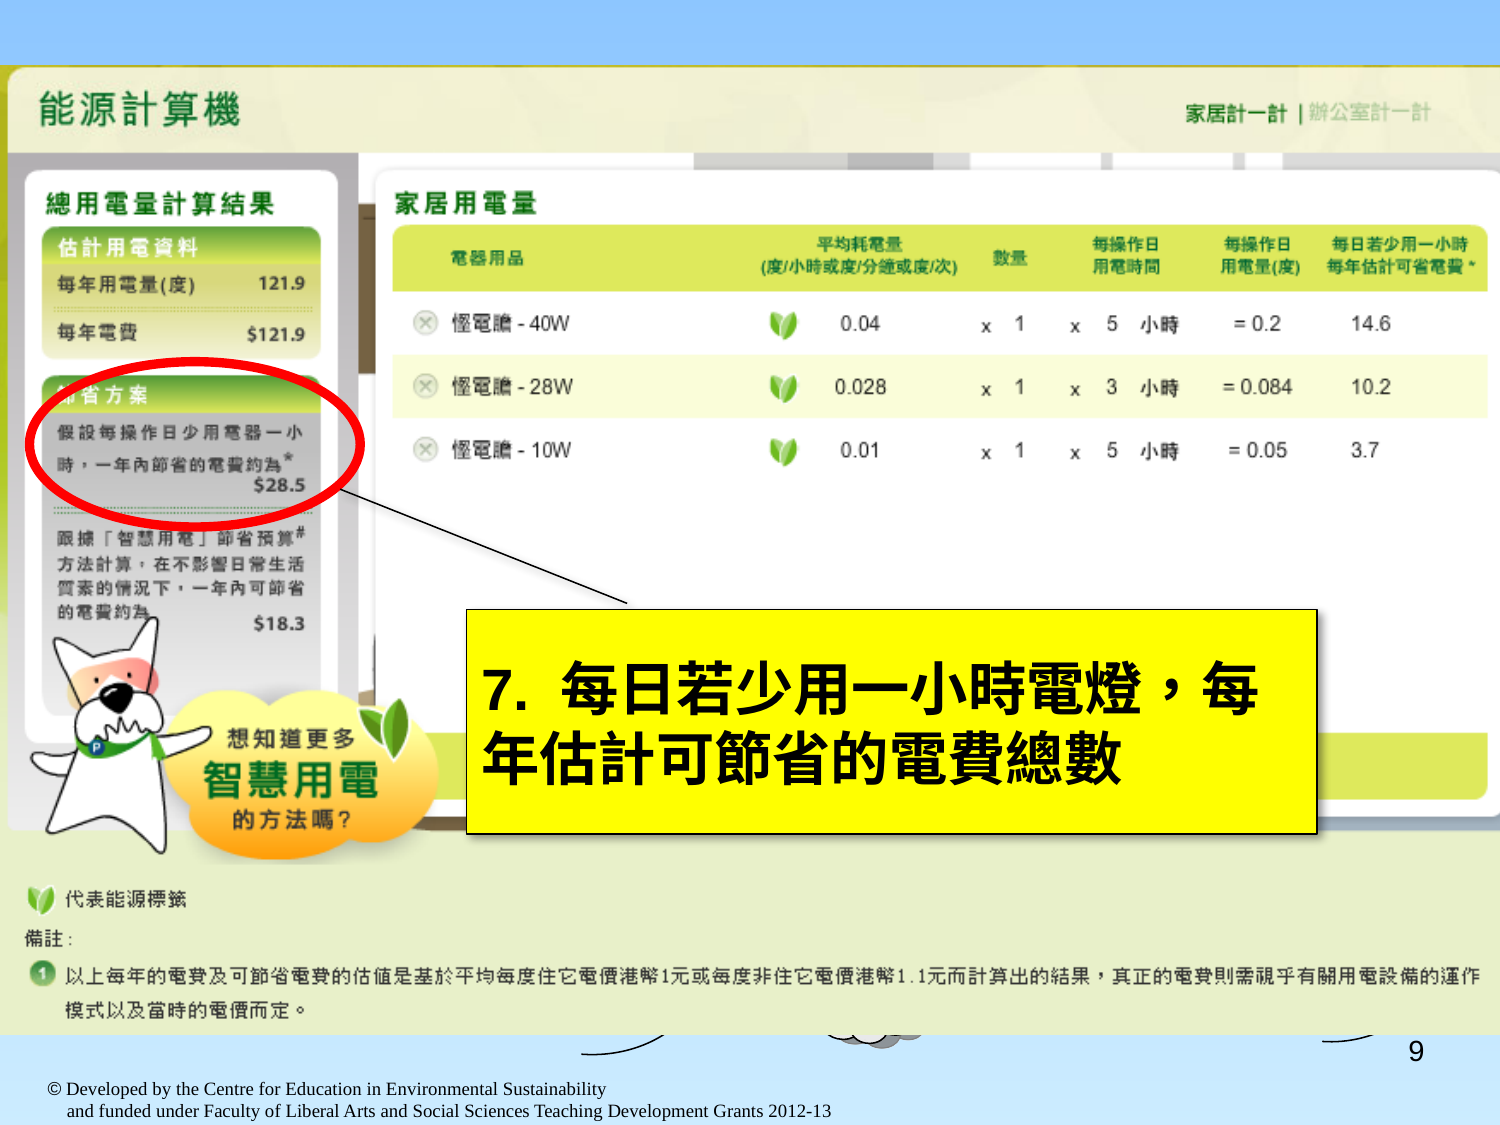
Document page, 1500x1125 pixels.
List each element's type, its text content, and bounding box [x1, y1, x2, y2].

text_box © Developed by the Centre for Education in Environmental Sustainability and funded under Faculty of Liberal Arts and Social Sciences Teaching Development Grants 2012-13 [33, 1069, 852, 1125]
slide_number 9 [1143, 1043, 1440, 1103]
picture [0, 64, 1500, 1036]
